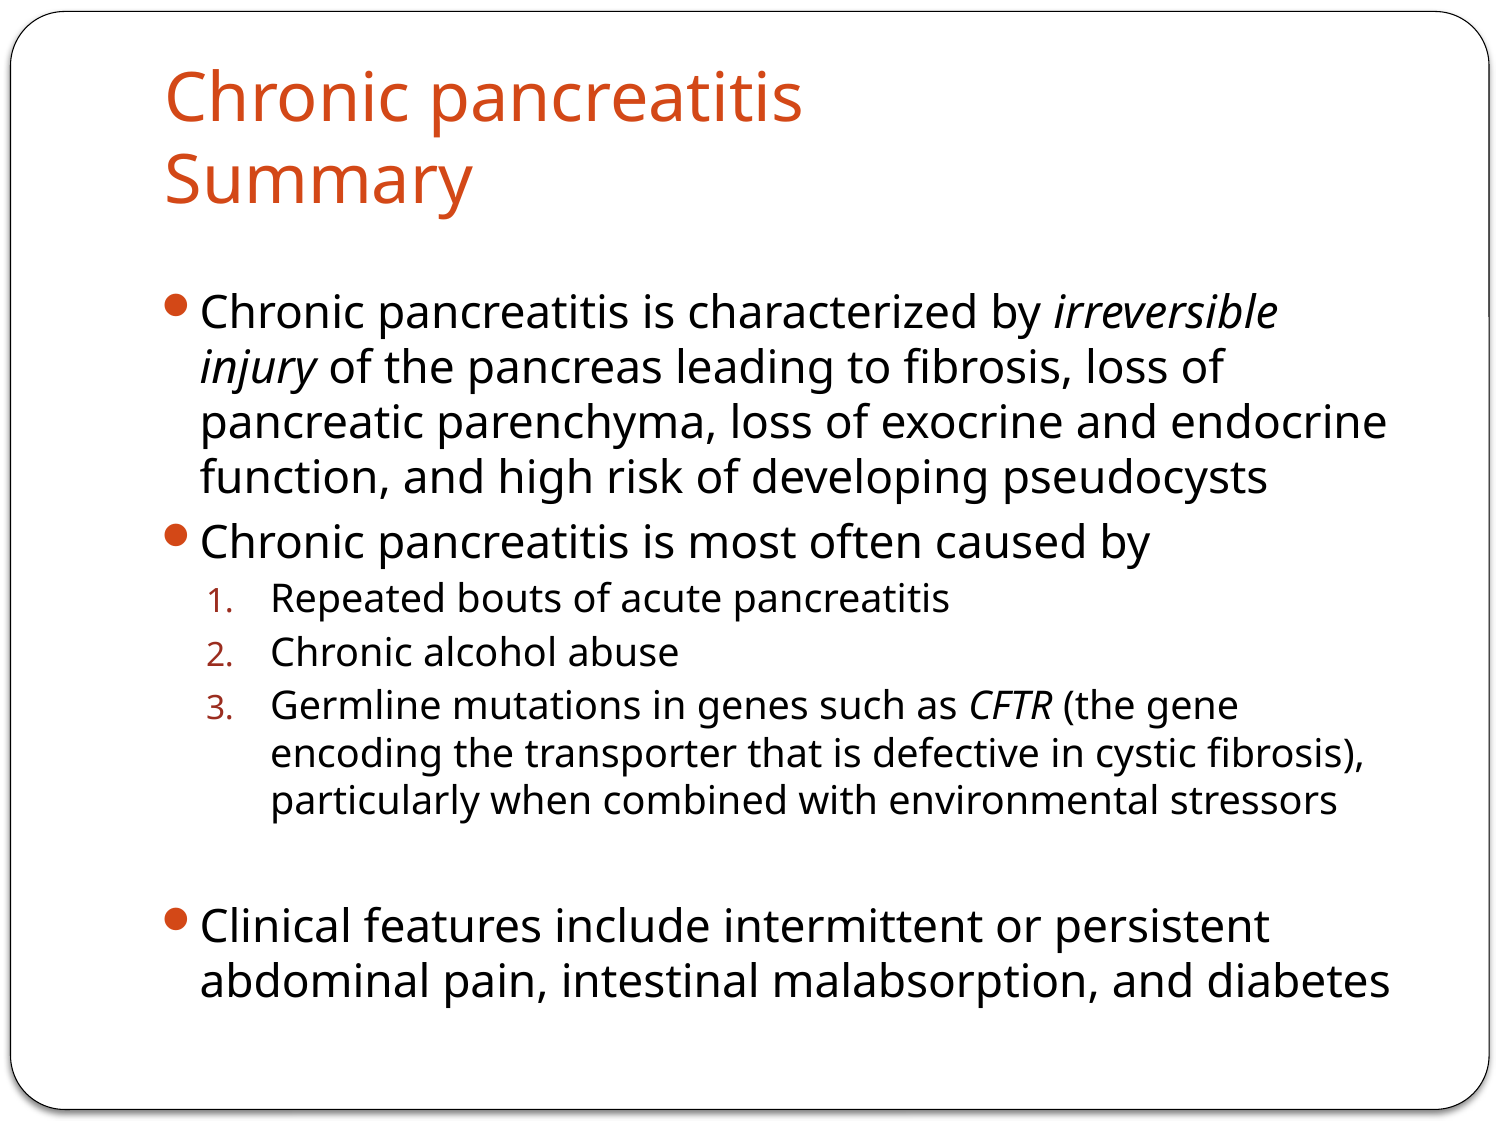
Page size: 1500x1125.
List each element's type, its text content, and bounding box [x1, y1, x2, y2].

title Chronic pancreatitis Summary [150, 45, 1425, 233]
list Chronic pancreatitis is characterized by irreversible injury of the pancreas leading to fibrosis, loss of pancreatic parenchyma, loss of exocrine and endocrine function, and high risk of developing pseudocysts Chronic pancreatitis is most often caused by Repeated bouts of acute pancreatitis Chronic alcohol abuse Germline mutations in genes such as CFTR (the gene encoding the transporter that is defective in cystic fibrosis), particularly when combined with environmental stressors Clinical features include intermittent or persistent abdominal pain, intestinal malabsorption, and diabetes [146, 275, 1422, 1025]
